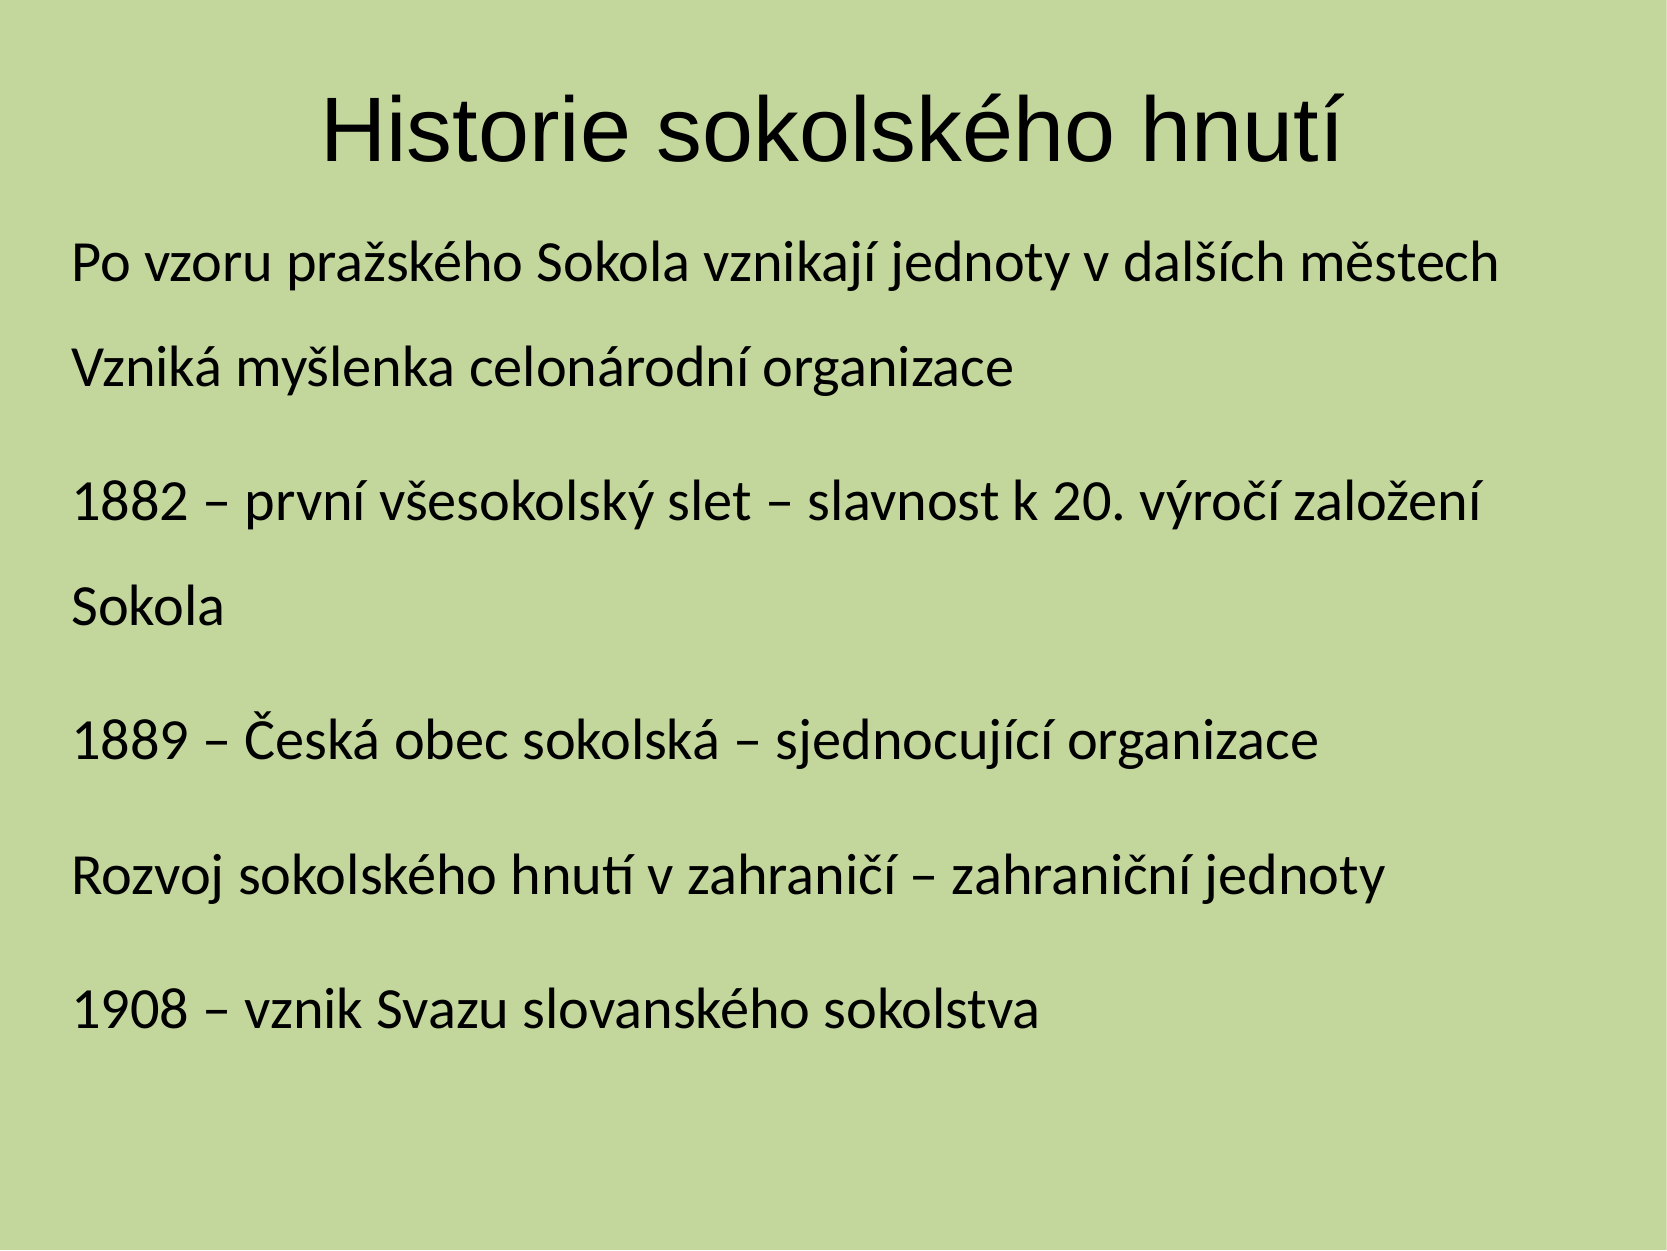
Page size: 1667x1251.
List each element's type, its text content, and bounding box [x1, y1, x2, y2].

title Historie sokolského hnutí [83, 49, 1584, 187]
list Po vzoru pražského Sokola vznikají jednoty v dalších městech Vzniká myšlenka celonárodní organizace 1882 – první všesokolský slet – slavnost k 20. výročí založení Sokola 1889 – Česká obec sokolská – sjednocující organizace Rozvoj sokolského hnutí v zahraničí – zahraniční jednoty 1908 – vznik Svazu slovanského sokolstva [53, 187, 1625, 1157]
